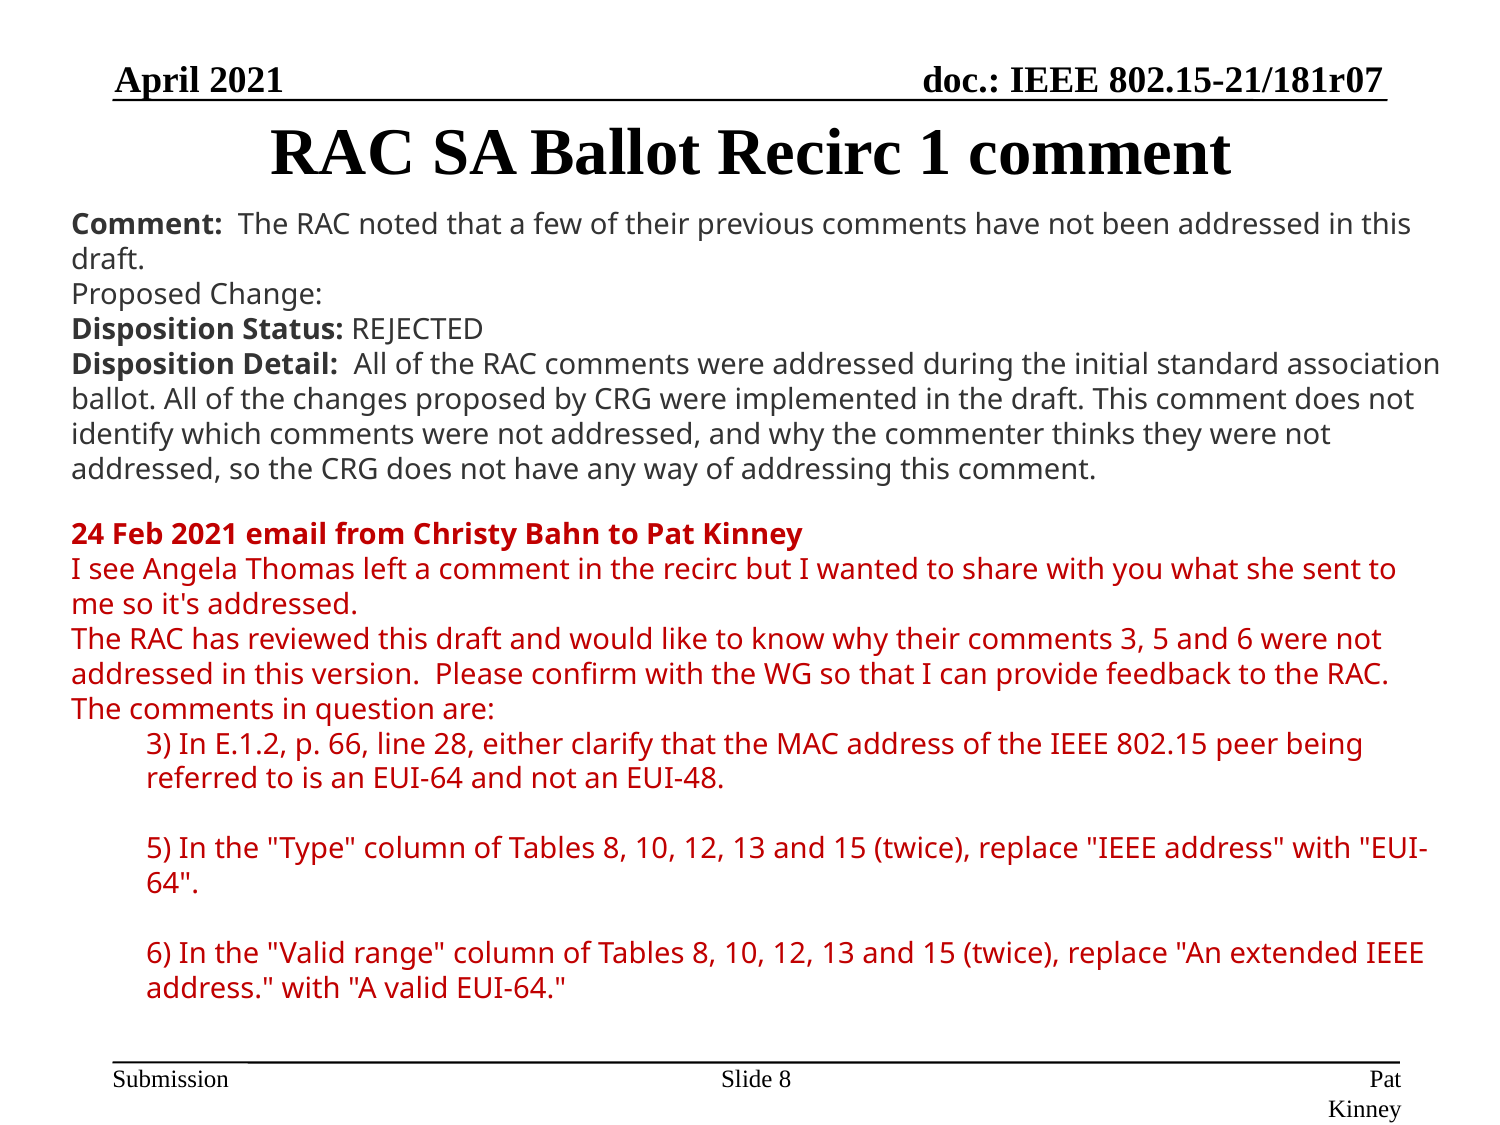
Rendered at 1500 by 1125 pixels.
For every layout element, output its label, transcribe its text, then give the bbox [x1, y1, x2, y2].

footer Pat Kinney (Kinney Consulting) [1324, 1061, 1402, 1093]
title RAC SA Ballot Recirc 1 comment [114, 60, 1390, 168]
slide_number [114, 54, 366, 101]
slide_number Slide 8 [712, 1061, 800, 1093]
text_box Comment: The RAC noted that a few of their previous comments have not been addressed in this draft. Proposed Change: Disposition Status: REJECTED Disposition Detail: All of the RAC comments were addressed during the initial standard association ballot. All of the changes proposed by CRG were implemented in the draft. This comment does not identify which comments were not addressed, and why the commenter thinks they were not addressed, so the CRG does not have any way of addressing this comment. 24 Feb 2021 email from Christy Bahn to Pat Kinney I see Angela Thomas left a comment in the recirc but I wanted to share with you what she sent to me so it's addressed. The RAC has reviewed this draft and would like to know why their comments 3, 5 and 6 were not addressed in this version. Please confirm with the WG so that I can provide feedback to the RAC. The comments in question are: 3) In E.1.2, p. 66, line 28, either clarify that the MAC address of the IEEE 802.15 peer being referred to is an EUI-64 and not an EUI-48. 5) In the "Type" column of Tables 8, 10, 12, 13 and 15 (twice), replace "IEEE address" with "EUI-64". 6) In the "Valid range" column of Tables 8, 10, 12, 13 and 15 (twice), replace "An extended IEEE address." with "A valid EUI-64." [56, 168, 1457, 1012]
